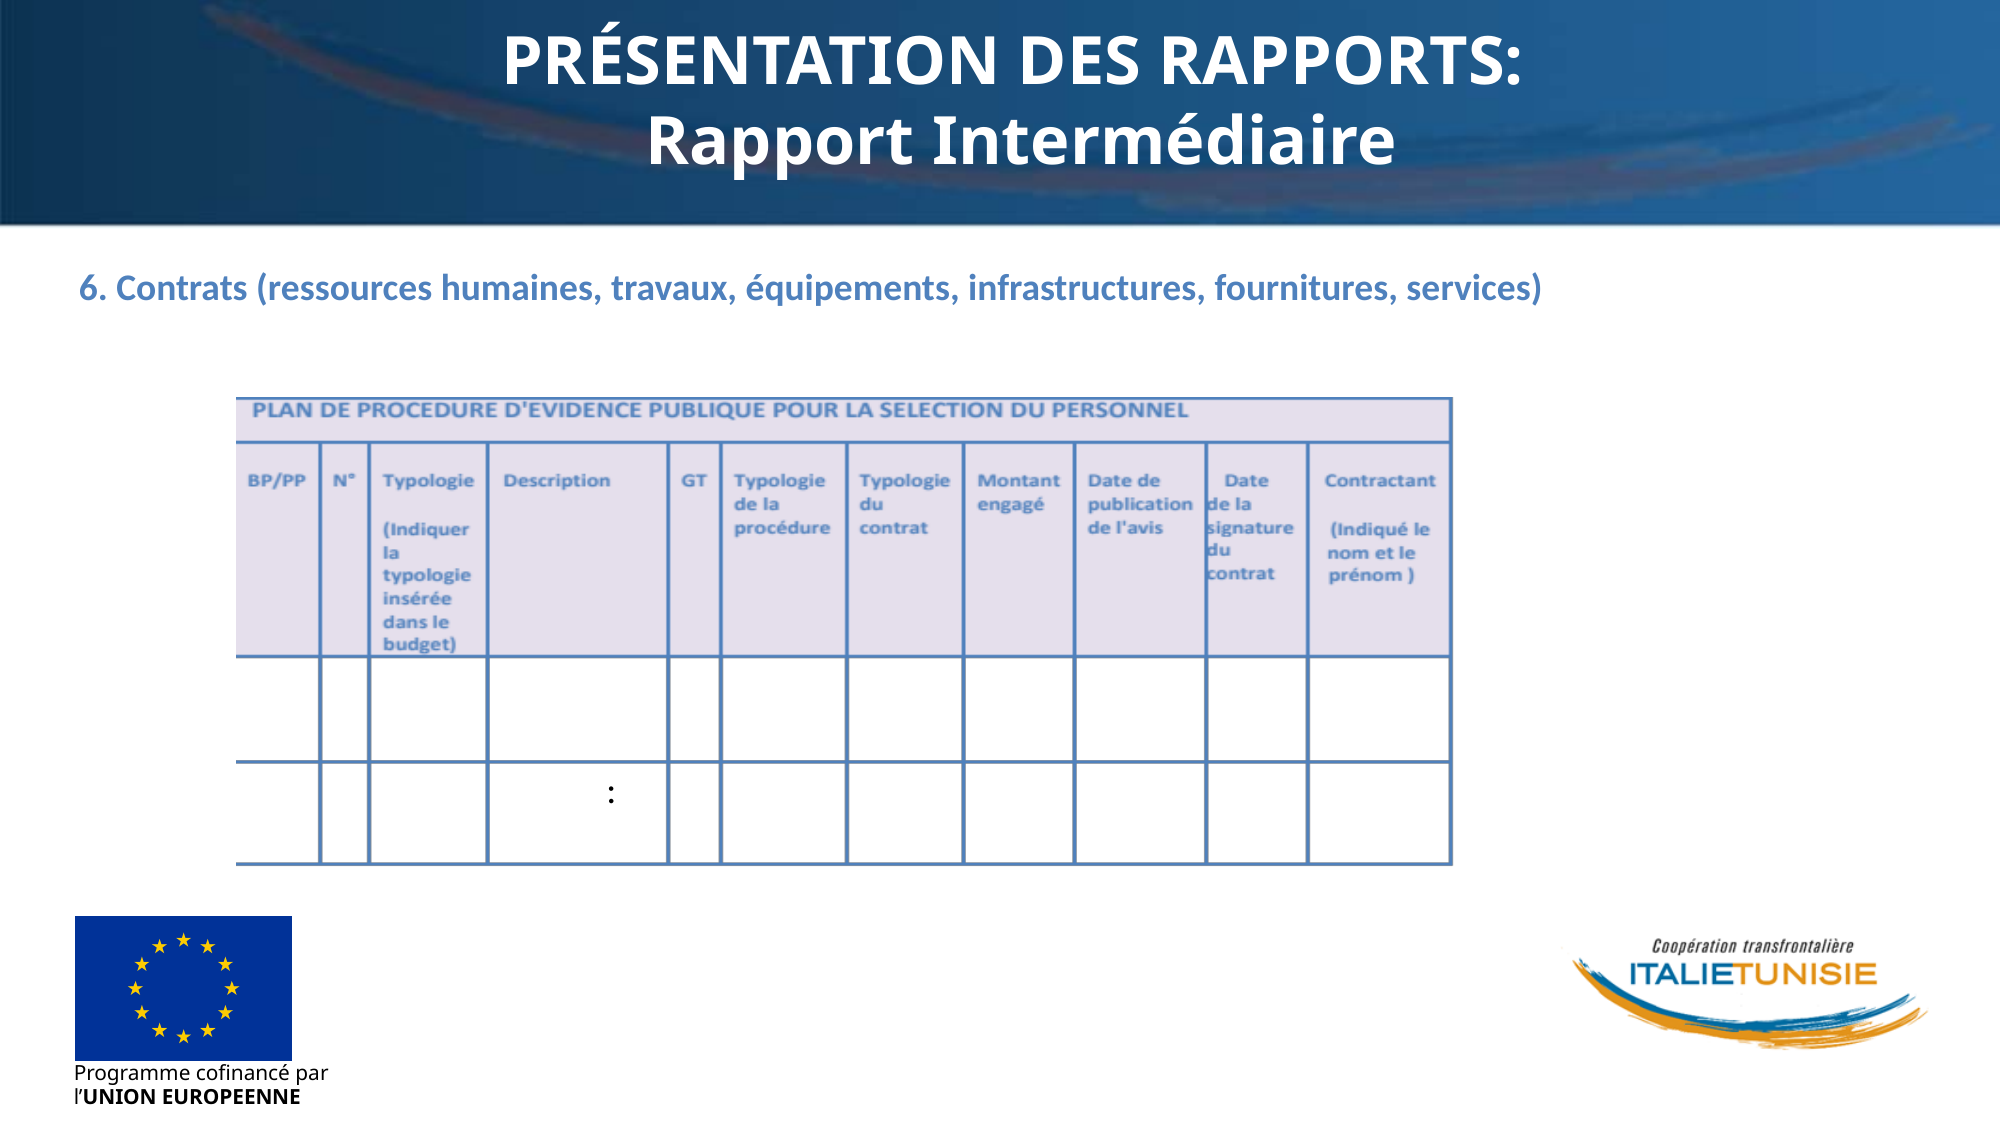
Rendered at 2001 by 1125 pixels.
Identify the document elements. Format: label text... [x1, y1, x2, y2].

picture [0, 0, 2000, 229]
text_box 6. Contrats (ressources humaines, travaux, équipements, infrastructures, fournitures, services) [63, 249, 1712, 401]
picture [1559, 894, 1942, 1085]
picture [236, 397, 1484, 915]
text_box PRÉSENTATION DES RAPPORTS: Rapport Intermédiaire [42, 21, 2000, 175]
picture [75, 916, 292, 1061]
